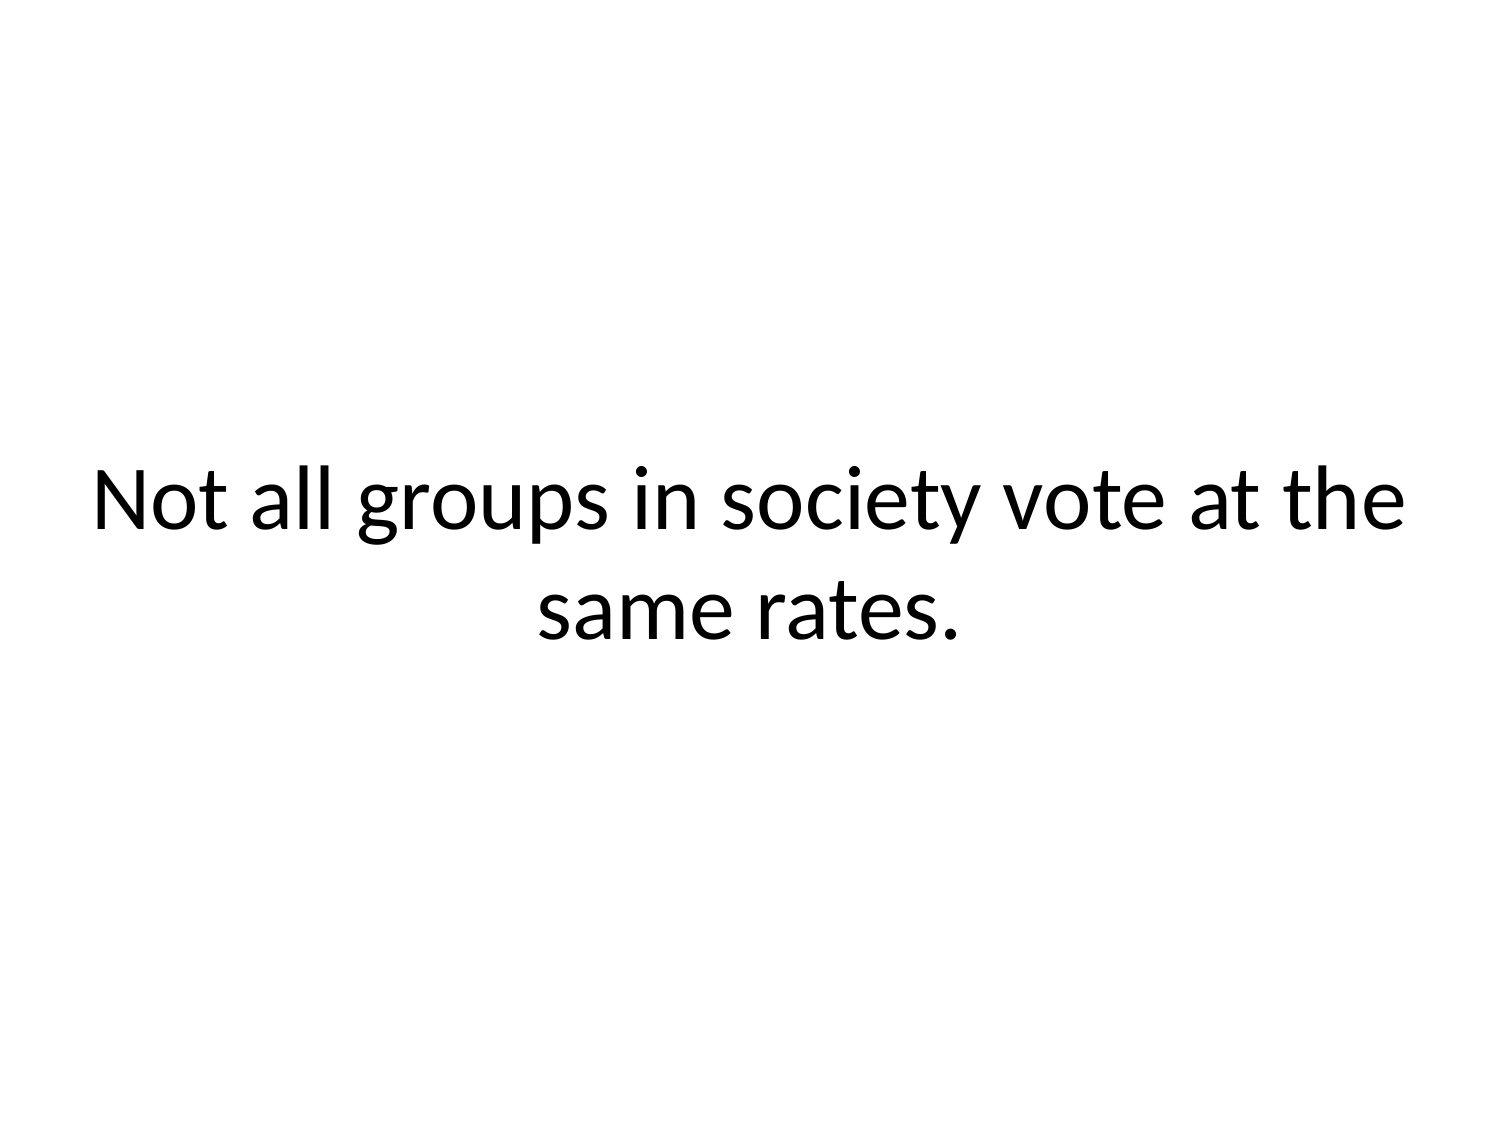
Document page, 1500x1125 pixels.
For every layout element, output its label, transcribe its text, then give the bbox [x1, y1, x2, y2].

title Not all groups in society vote at the same rates. [74, 44, 1426, 1051]
